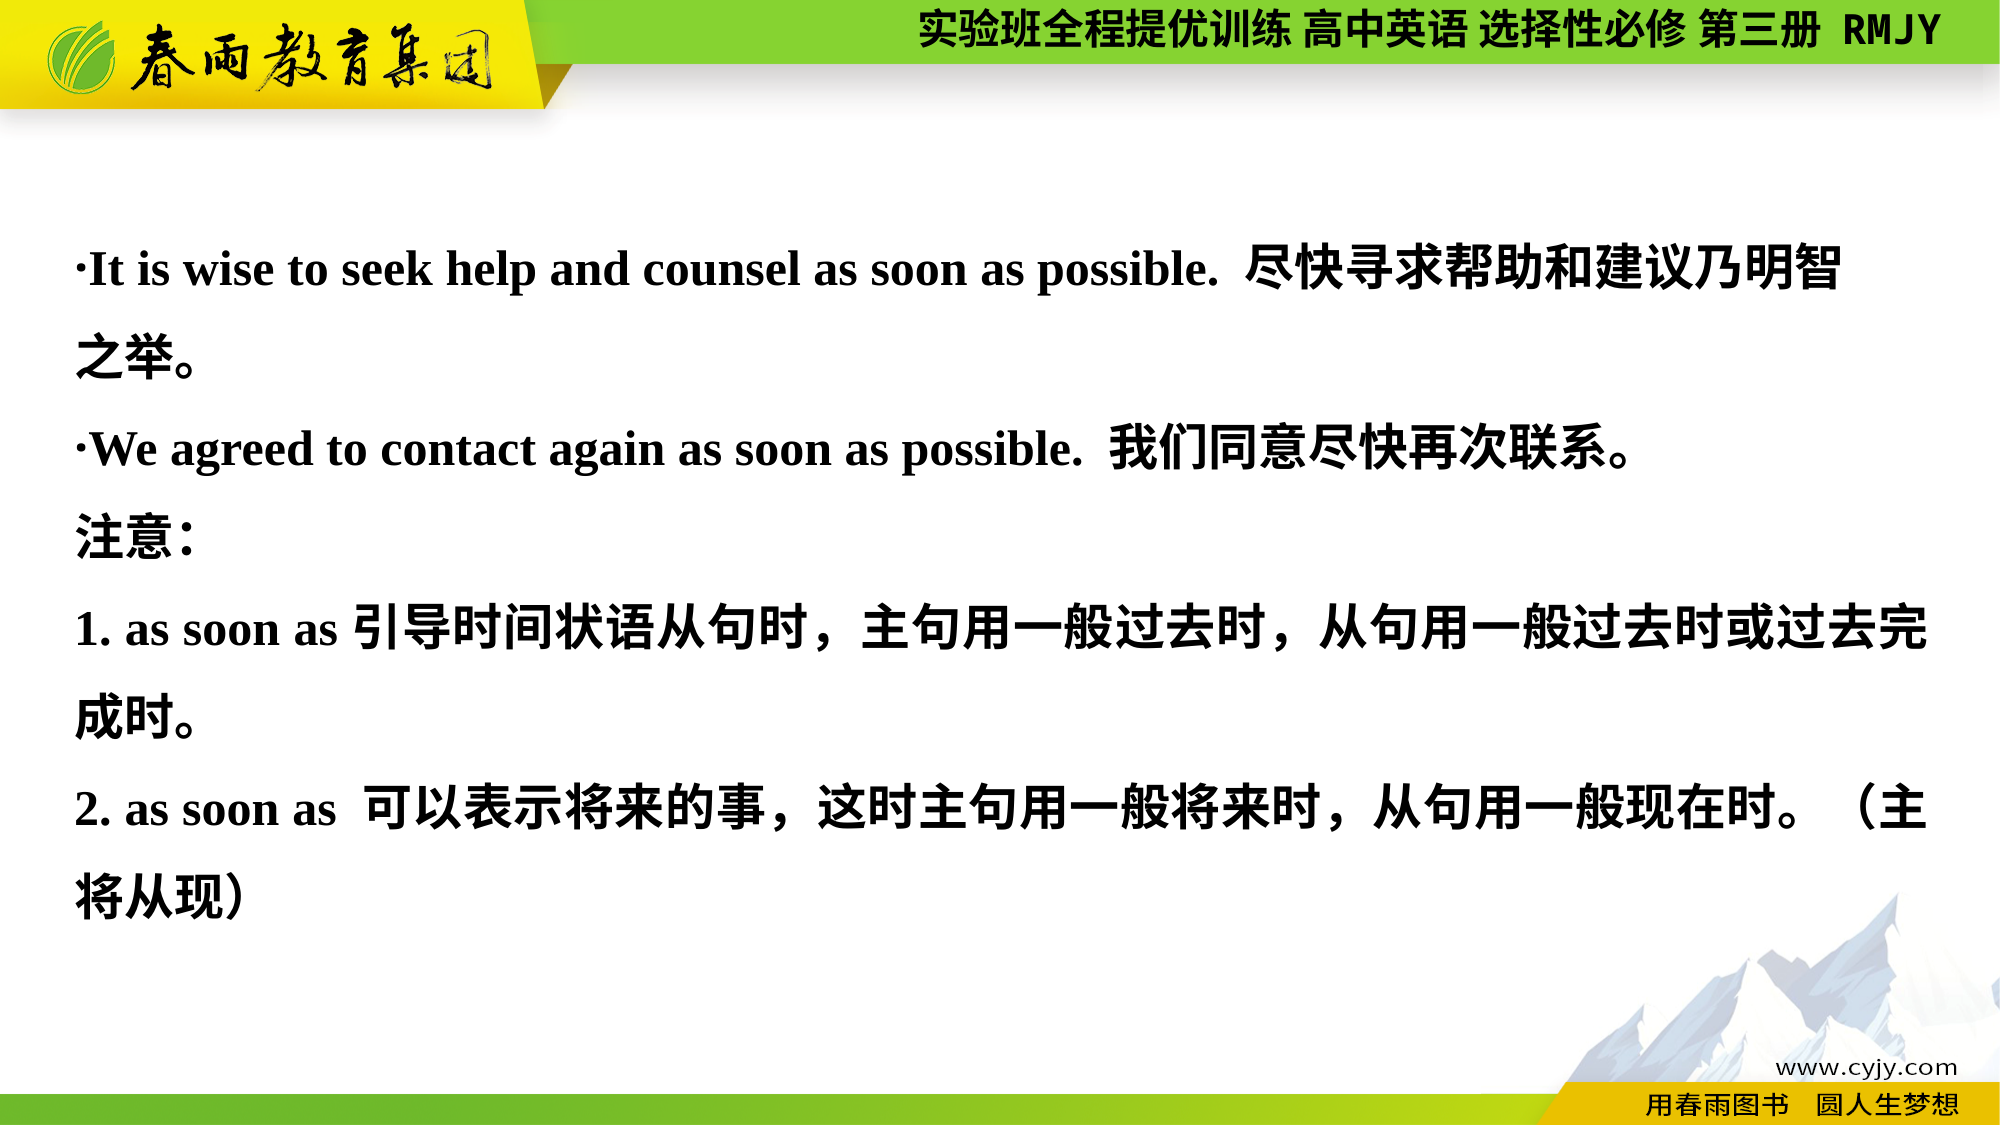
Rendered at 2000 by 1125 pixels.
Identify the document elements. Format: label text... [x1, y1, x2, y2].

list ·It is wise to seek help and counsel as soon as possible. 尽快寻求帮助和建议乃明智 之举。 ·We agreed to contact again as soon as possible. 我们同意尽快再次联系。 注意： 1. as soon as引导时间状语从句时，主句用一般过去时，从句用一般过去时或过去完成时。 2. as soon as 可以表示将来的事，这时主句用一般将来时，从句用一般现在时。（主将从现） [59, 198, 1944, 941]
picture [0, 0, 2000, 1125]
